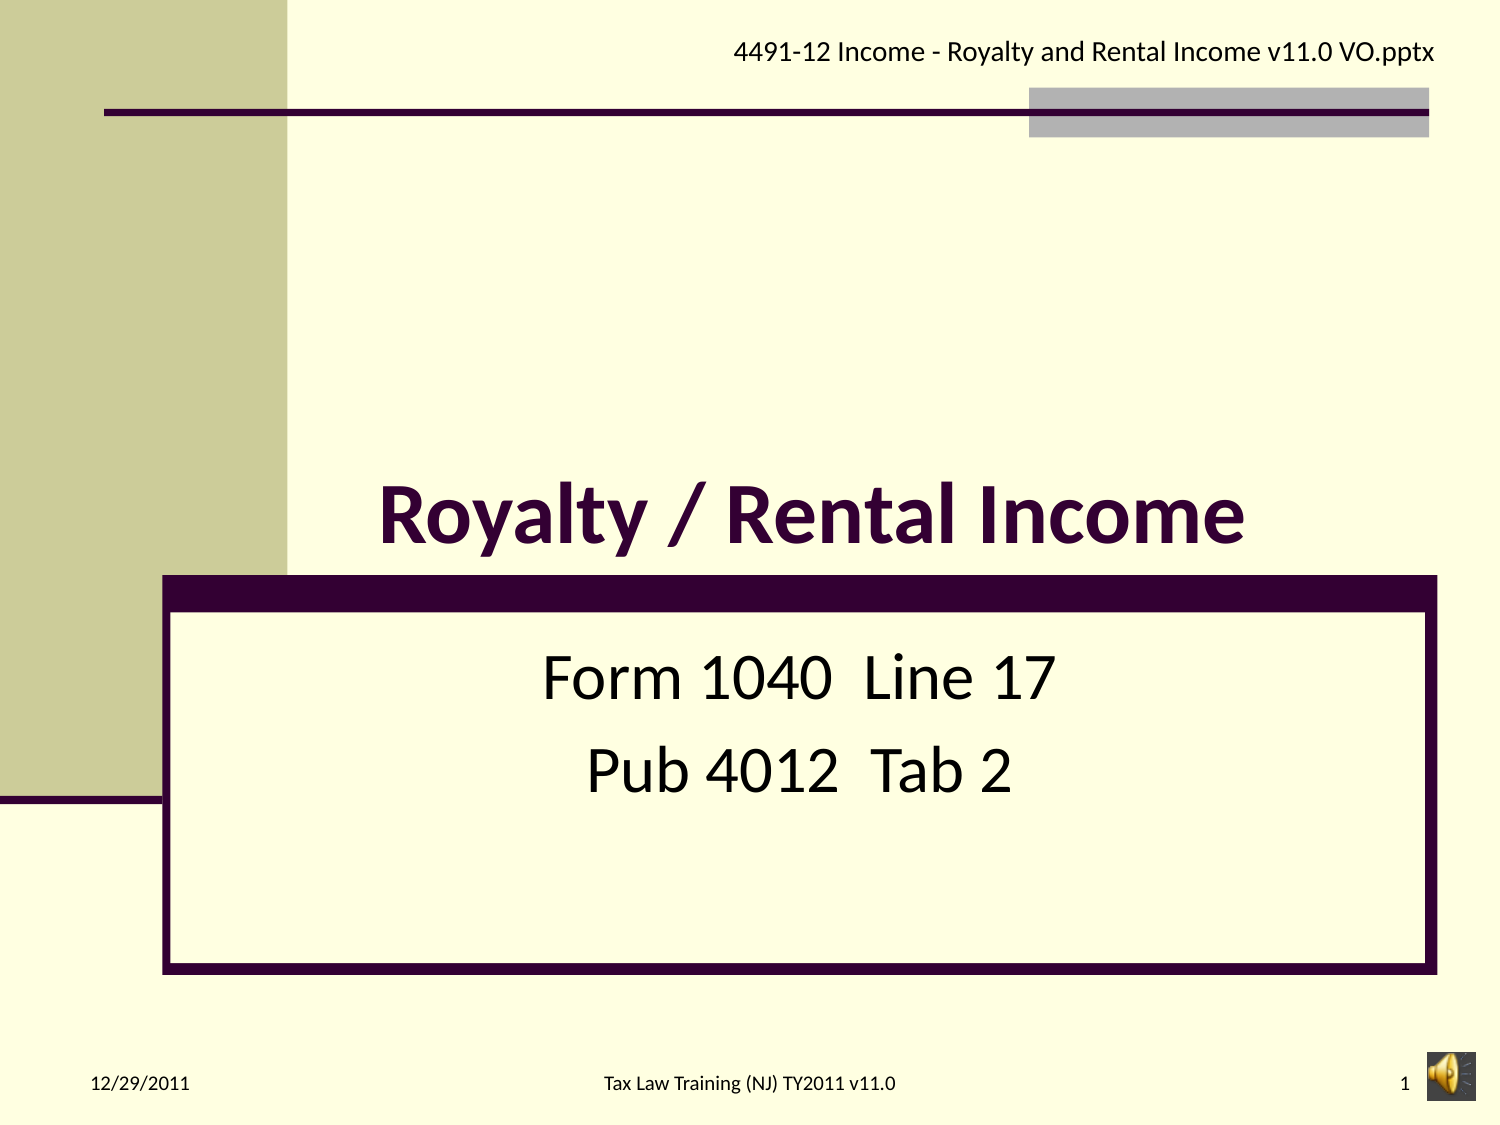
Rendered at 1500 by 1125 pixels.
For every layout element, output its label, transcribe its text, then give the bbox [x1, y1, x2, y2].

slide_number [74, 1049, 426, 1103]
picture [1426, 1051, 1477, 1102]
title Royalty / Rental Income [174, 387, 1450, 629]
footer Tax Law Training (NJ) TY2011 v11.0 [512, 1049, 988, 1103]
slide_number 1 [1074, 1049, 1426, 1103]
subtitle Form 1040 Line 17 Pub 4012 Tab 2 [187, 624, 1413, 950]
text_box 4491-12 Income - Royalty and Rental Income v11.0 VO.pptx [487, 24, 1450, 75]
